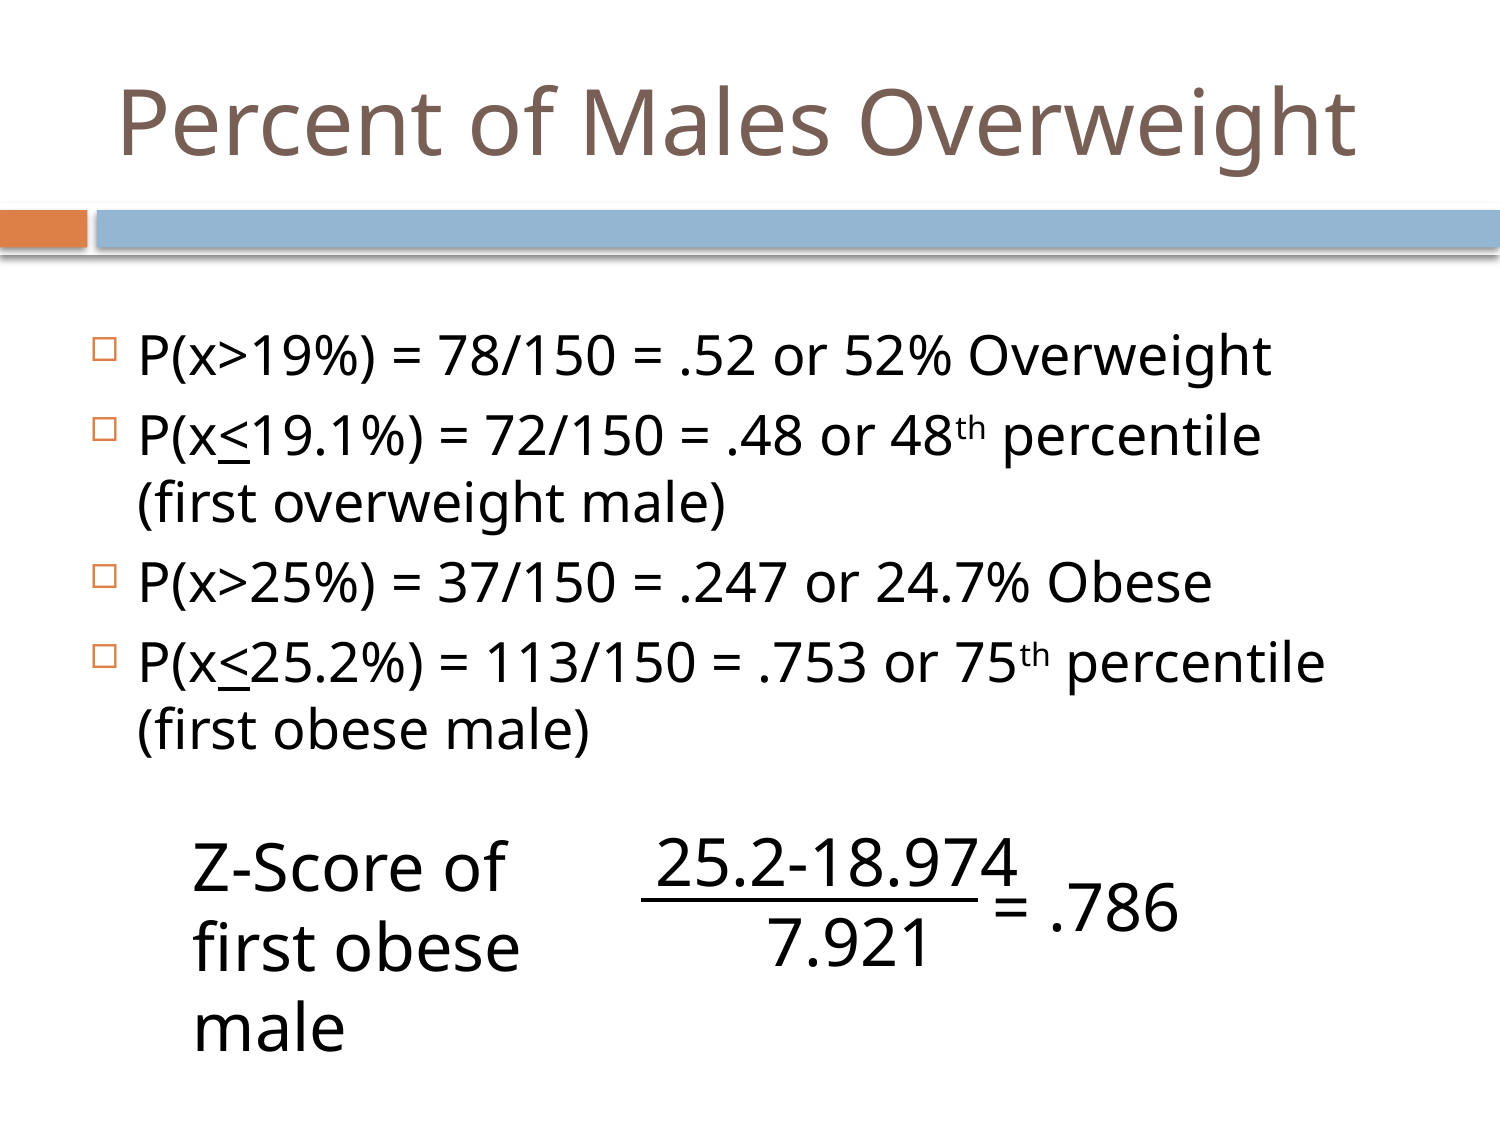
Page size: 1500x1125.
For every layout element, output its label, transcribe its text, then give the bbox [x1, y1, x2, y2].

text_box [177, 812, 1416, 1035]
title Percent of Males Overweight [100, 37, 1438, 200]
list P(x>19%) = 78/150 = .52 or 52% Overweight P(x<19.1%) = 72/150 = .48 or 48th percentile (first overweight male) P(x>25%) = 37/150 = .247 or 24.7% Obese P(x<25.2%) = 113/150 = .753 or 75th percentile (first obese male) [75, 312, 1425, 863]
